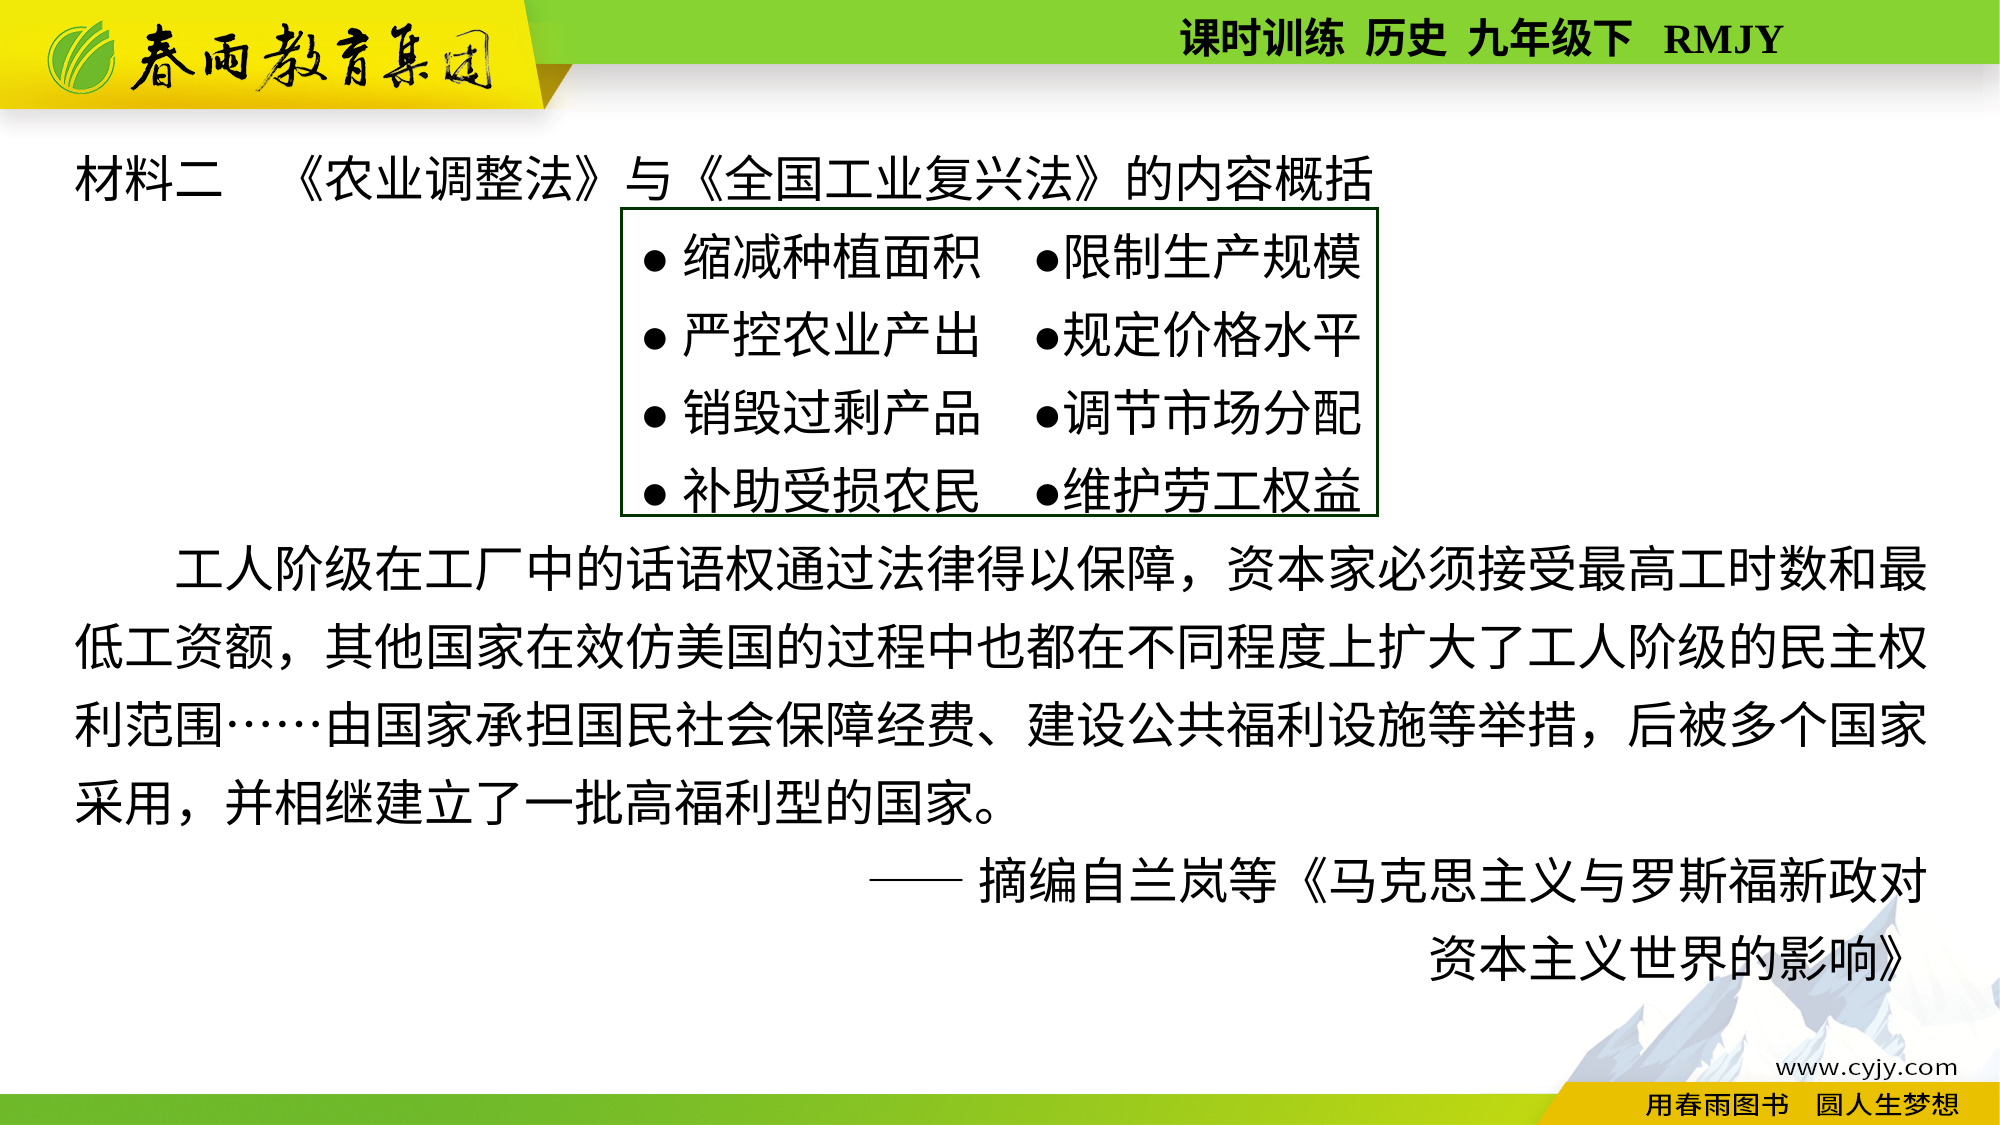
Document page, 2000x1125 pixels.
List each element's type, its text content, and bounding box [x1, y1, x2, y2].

picture [0, 0, 2000, 1125]
list 材料二 《农业调整法》与《全国工业复兴法》的内容概括 ●缩减种植面积 ●限制生产规模 ●严控农业产出 ●规定价格水平 ●销毁过剩产品 ●调节市场分配 ●补助受损农民 ●维护劳工权益 工人阶级在工厂中的话语权通过法律得以保障，资本家必须接受最高工时数和最低工资额，其他国家在效仿美国的过程中也都在不同程度上扩大了工人阶级的民主权利范围……由国家承担国民社会保障经费、建设公共福利设施等举措，后被多个国家采用，并相继建立了一批高福利型的国家。 ——摘编自兰岚等《马克思主义与罗斯福新政对 资本主义世界的影响》 [59, 122, 1944, 1004]
text_box [621, 208, 1378, 516]
